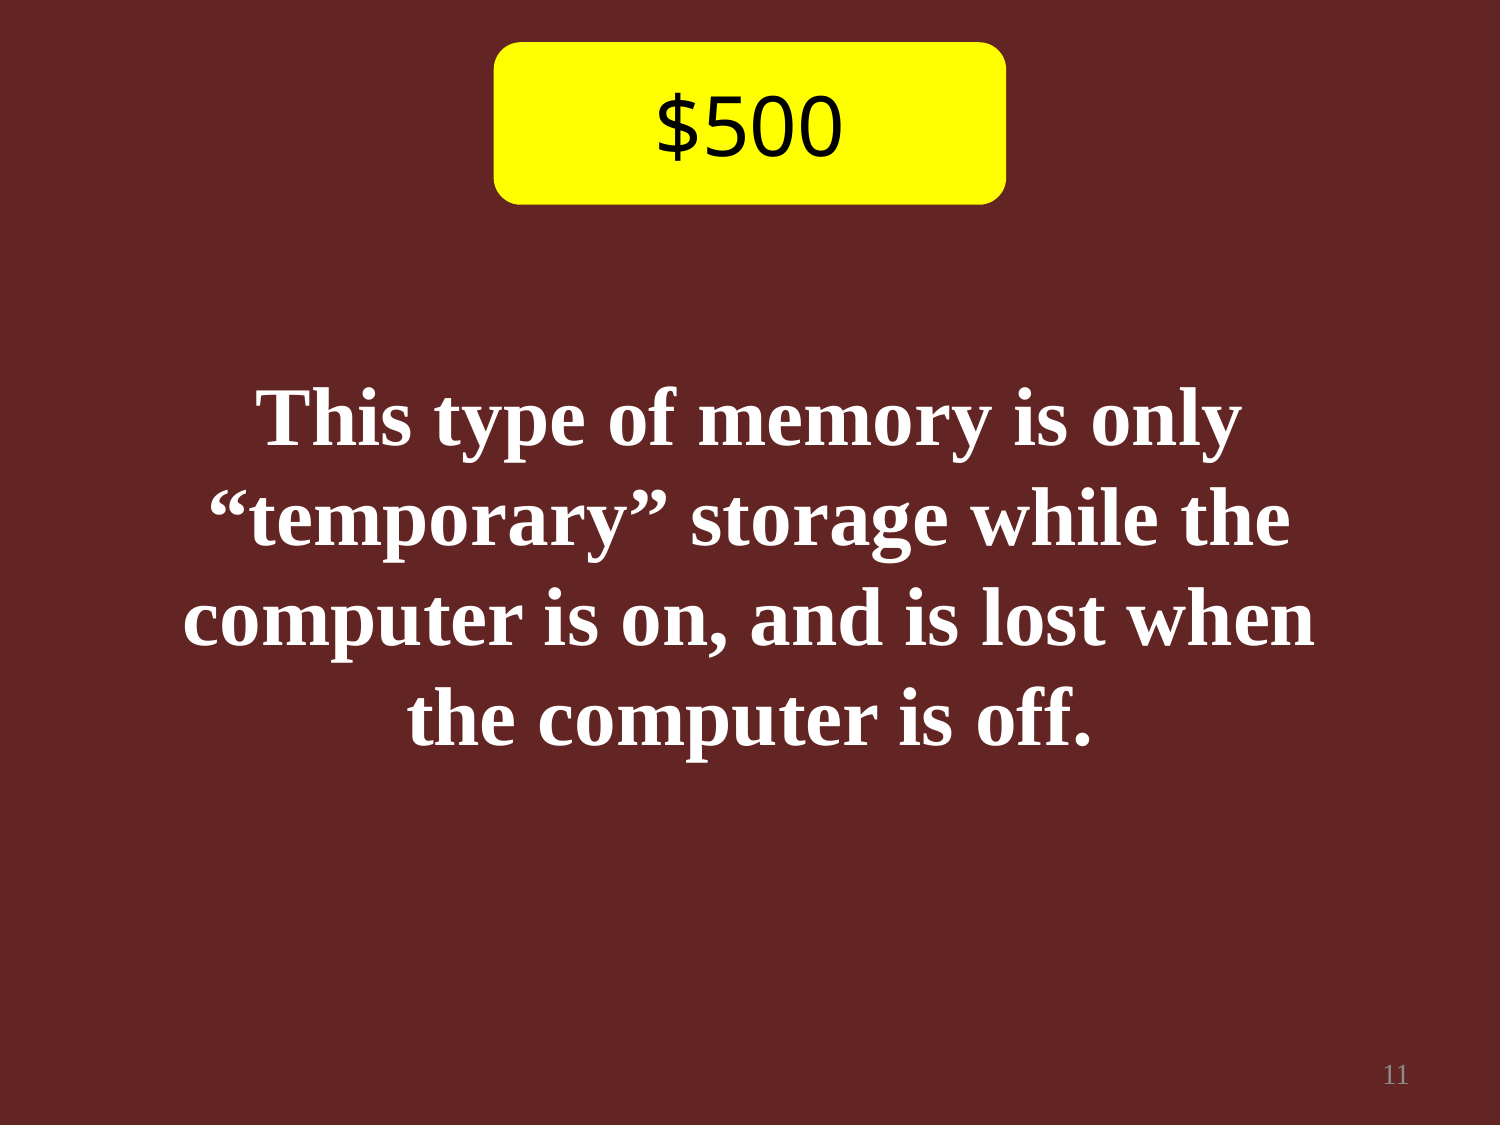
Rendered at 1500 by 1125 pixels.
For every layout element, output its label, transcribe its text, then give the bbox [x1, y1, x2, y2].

text_box This type of memory is only “temporary” storage while the computer is on, and is lost when the computer is off. [149, 355, 1350, 887]
text_box $500 [493, 42, 1007, 205]
slide_number 11 [1074, 1042, 1425, 1103]
